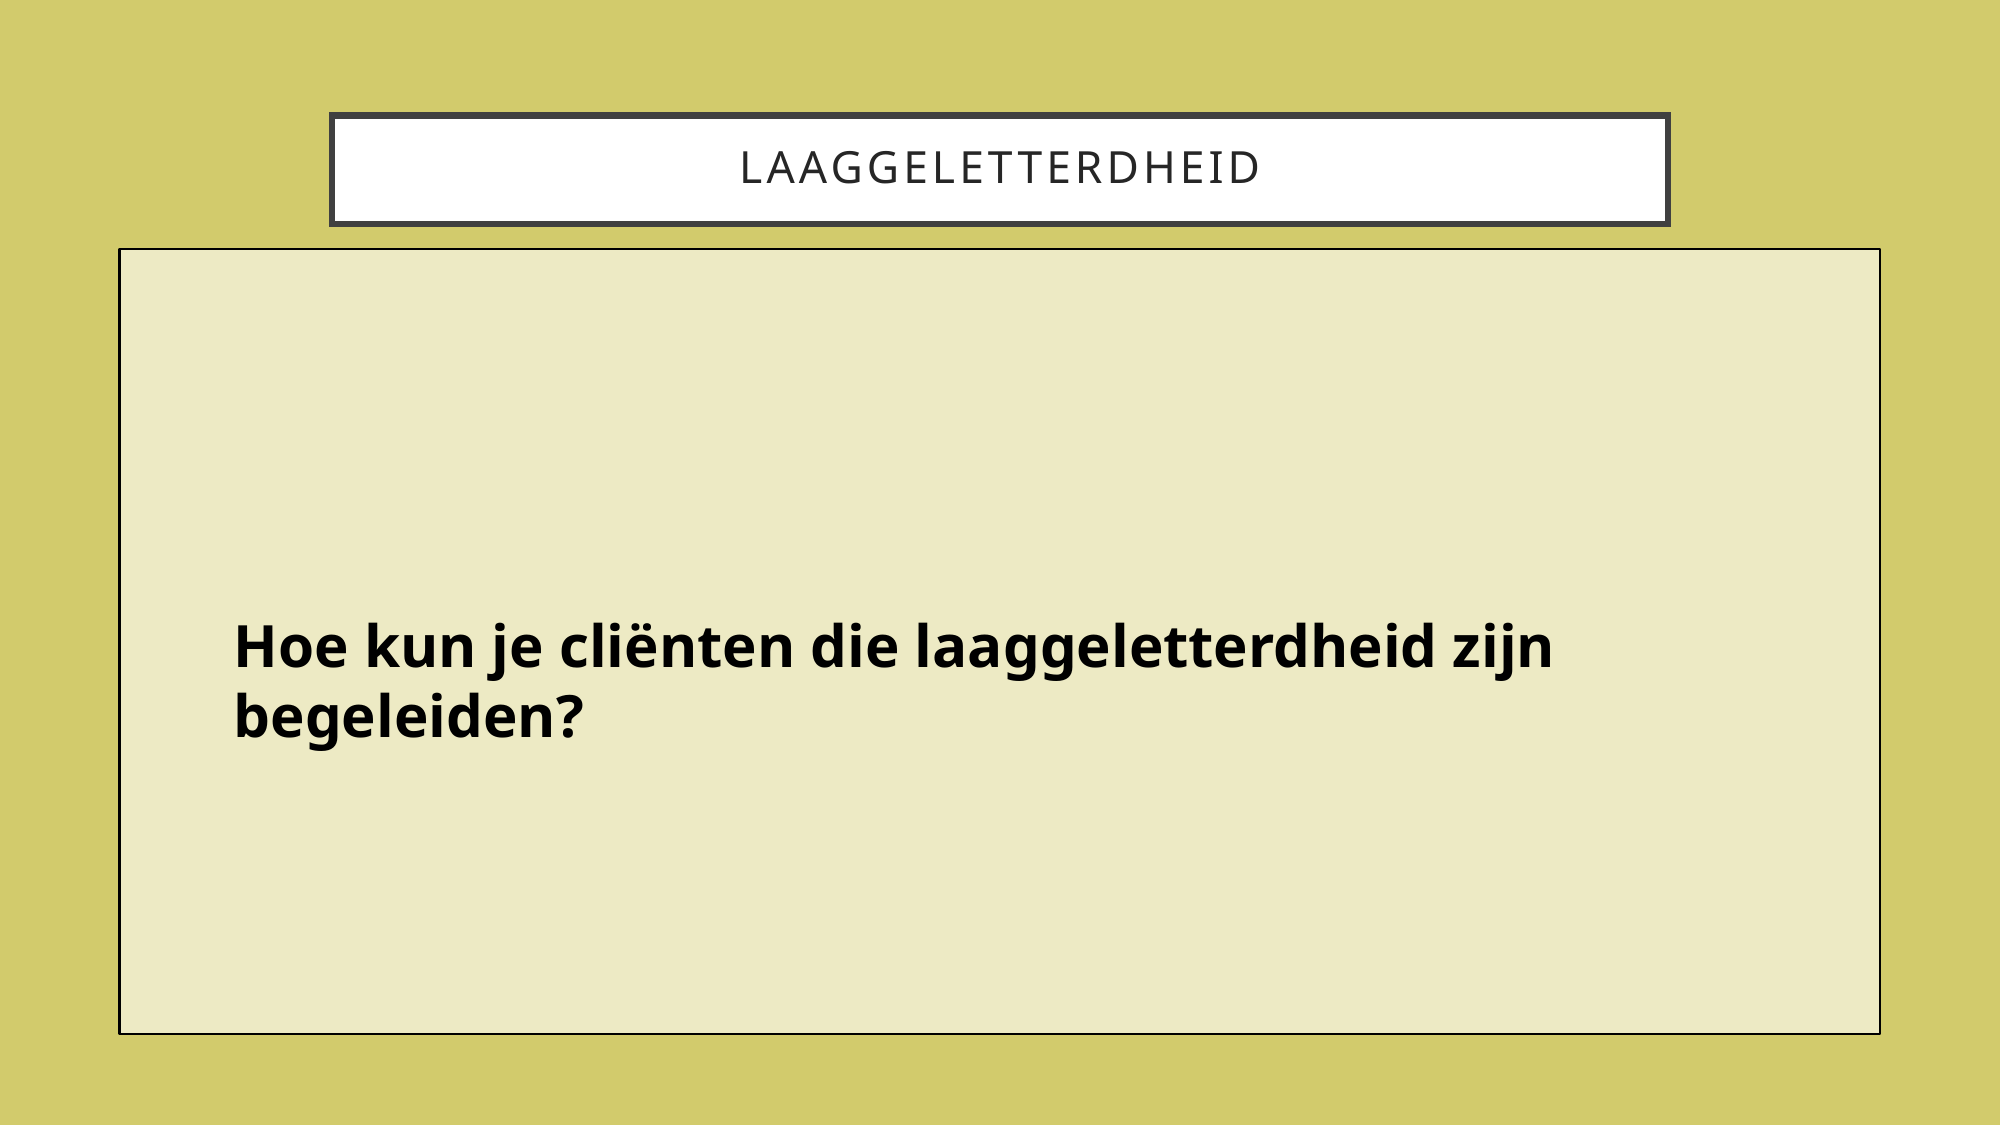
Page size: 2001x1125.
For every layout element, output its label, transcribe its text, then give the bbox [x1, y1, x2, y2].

title LAAGGELETTERDHEID [329, 112, 1671, 227]
text_box Hoe kun je cliënten die laaggeletterdheid zijn begeleiden? [219, 532, 1865, 1027]
text_box [118, 248, 1881, 1035]
